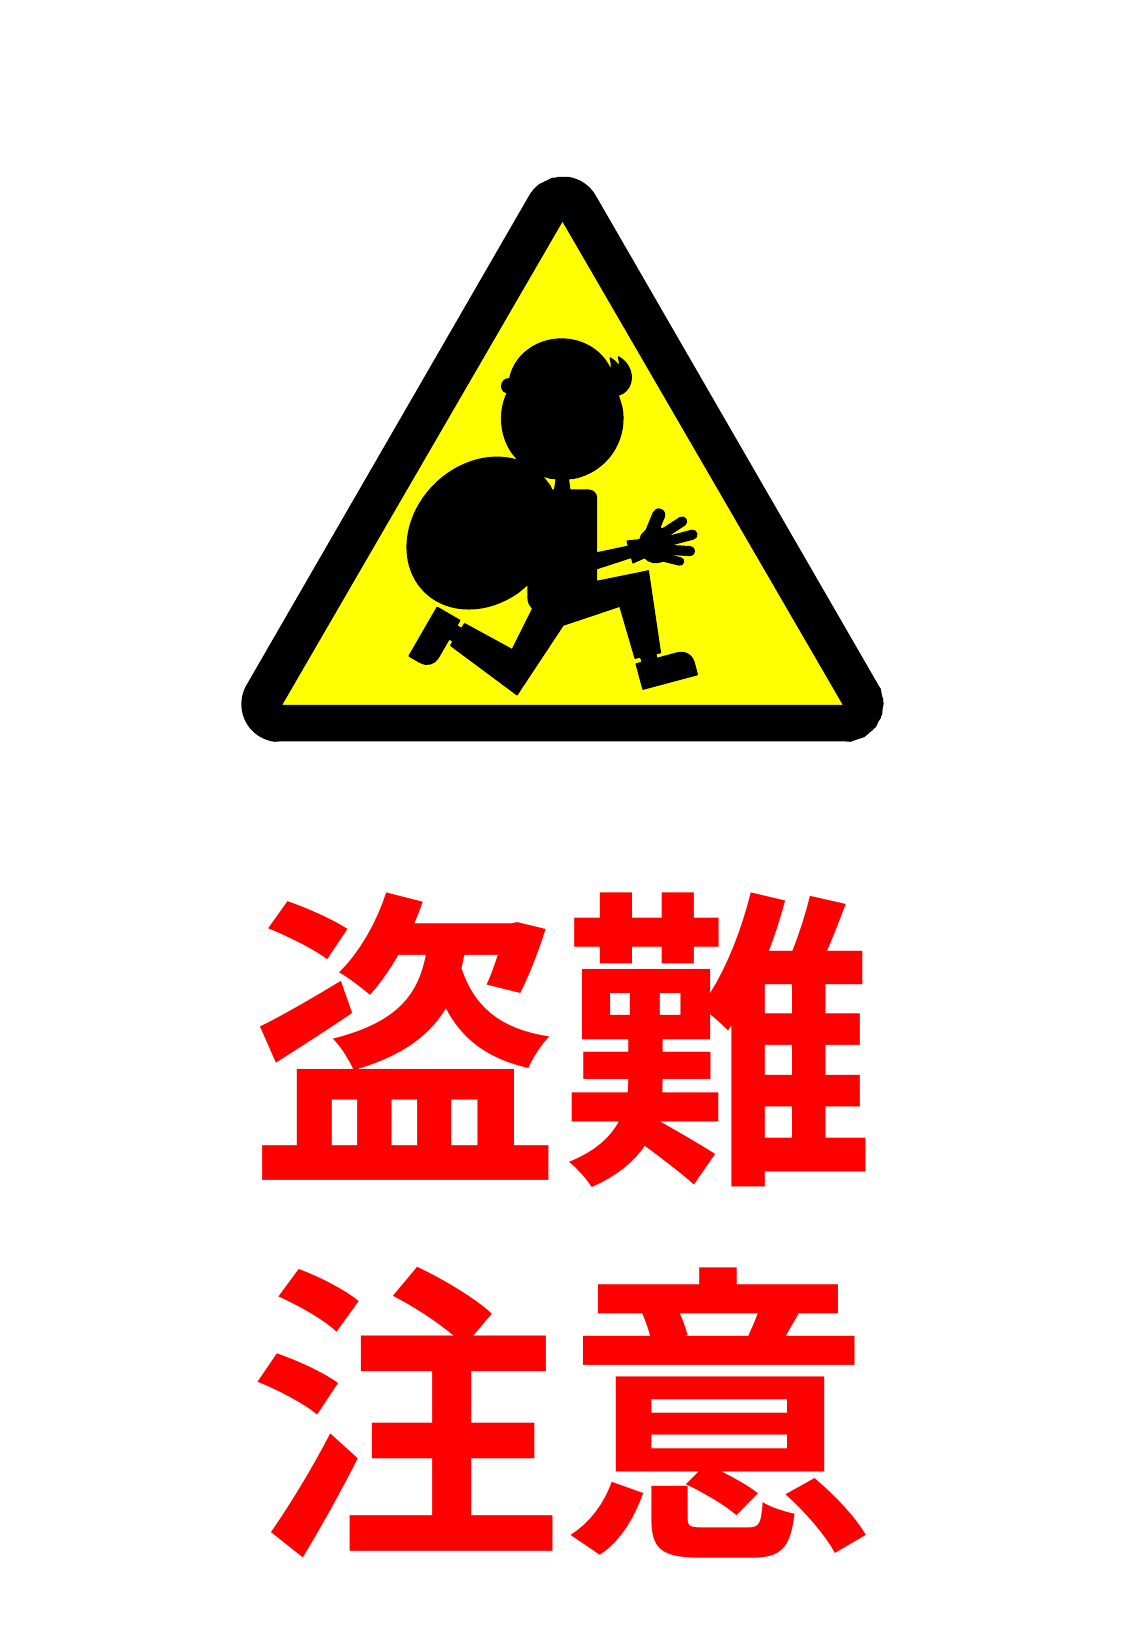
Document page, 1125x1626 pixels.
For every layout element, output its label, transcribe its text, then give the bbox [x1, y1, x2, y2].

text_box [241, 177, 884, 742]
text_box 盗難 注意 [0, 838, 1125, 1604]
